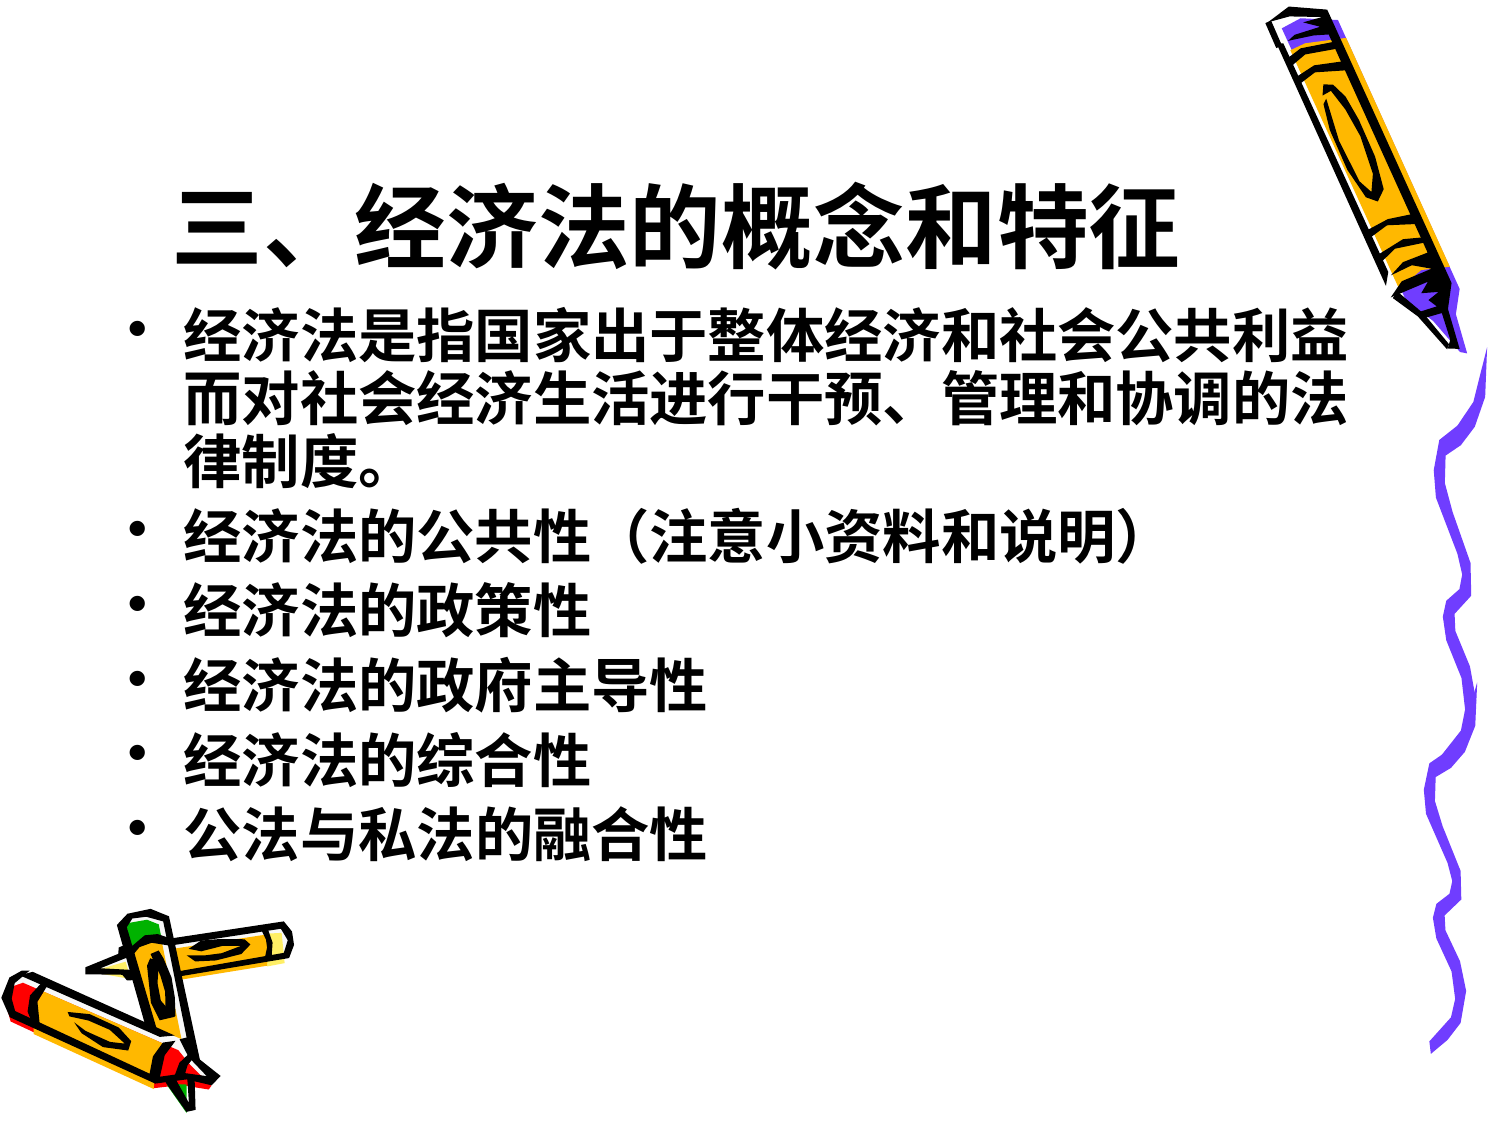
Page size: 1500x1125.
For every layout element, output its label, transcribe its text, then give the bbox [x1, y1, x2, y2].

title 三、经济法的概念和特征 [112, 24, 1240, 288]
list 经济法是指国家出于整体经济和社会公共利益而对社会经济生活进行干预、管理和协调的法律制度。 经济法的公共性（注意小资料和说明） 经济法的政策性 经济法的政府主导性 经济法的综合性 公法与私法的融合性 [112, 299, 1376, 901]
